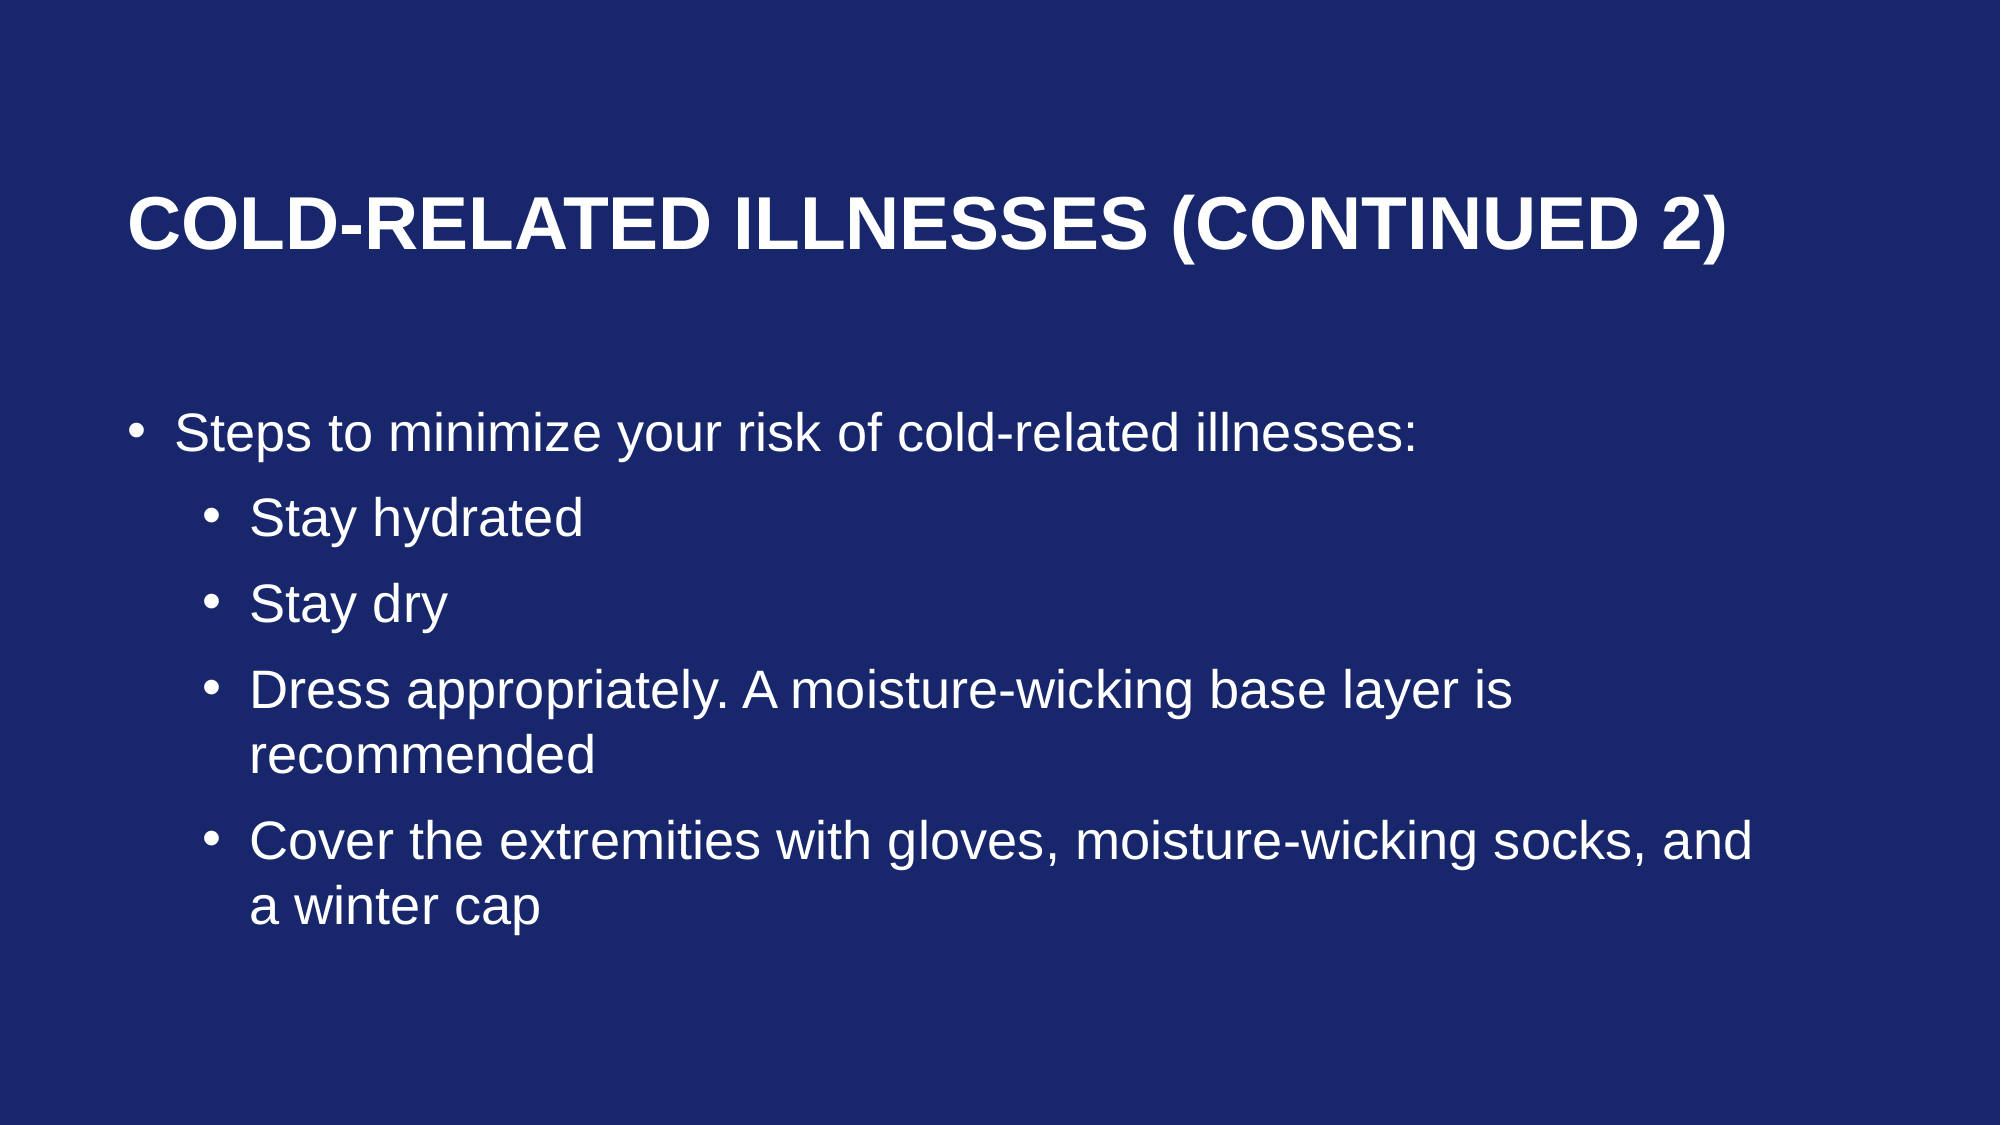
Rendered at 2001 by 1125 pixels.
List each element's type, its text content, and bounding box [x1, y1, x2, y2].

title Cold-related illnesses (Continued 2) [112, 99, 1775, 339]
list Steps to minimize your risk of cold-related illnesses: Stay hydrated Stay dry Dress appropriately. A moisture-wicking base layer is recommended Cover the extremities with gloves, moisture-wicking socks, and a winter cap [112, 366, 1775, 966]
